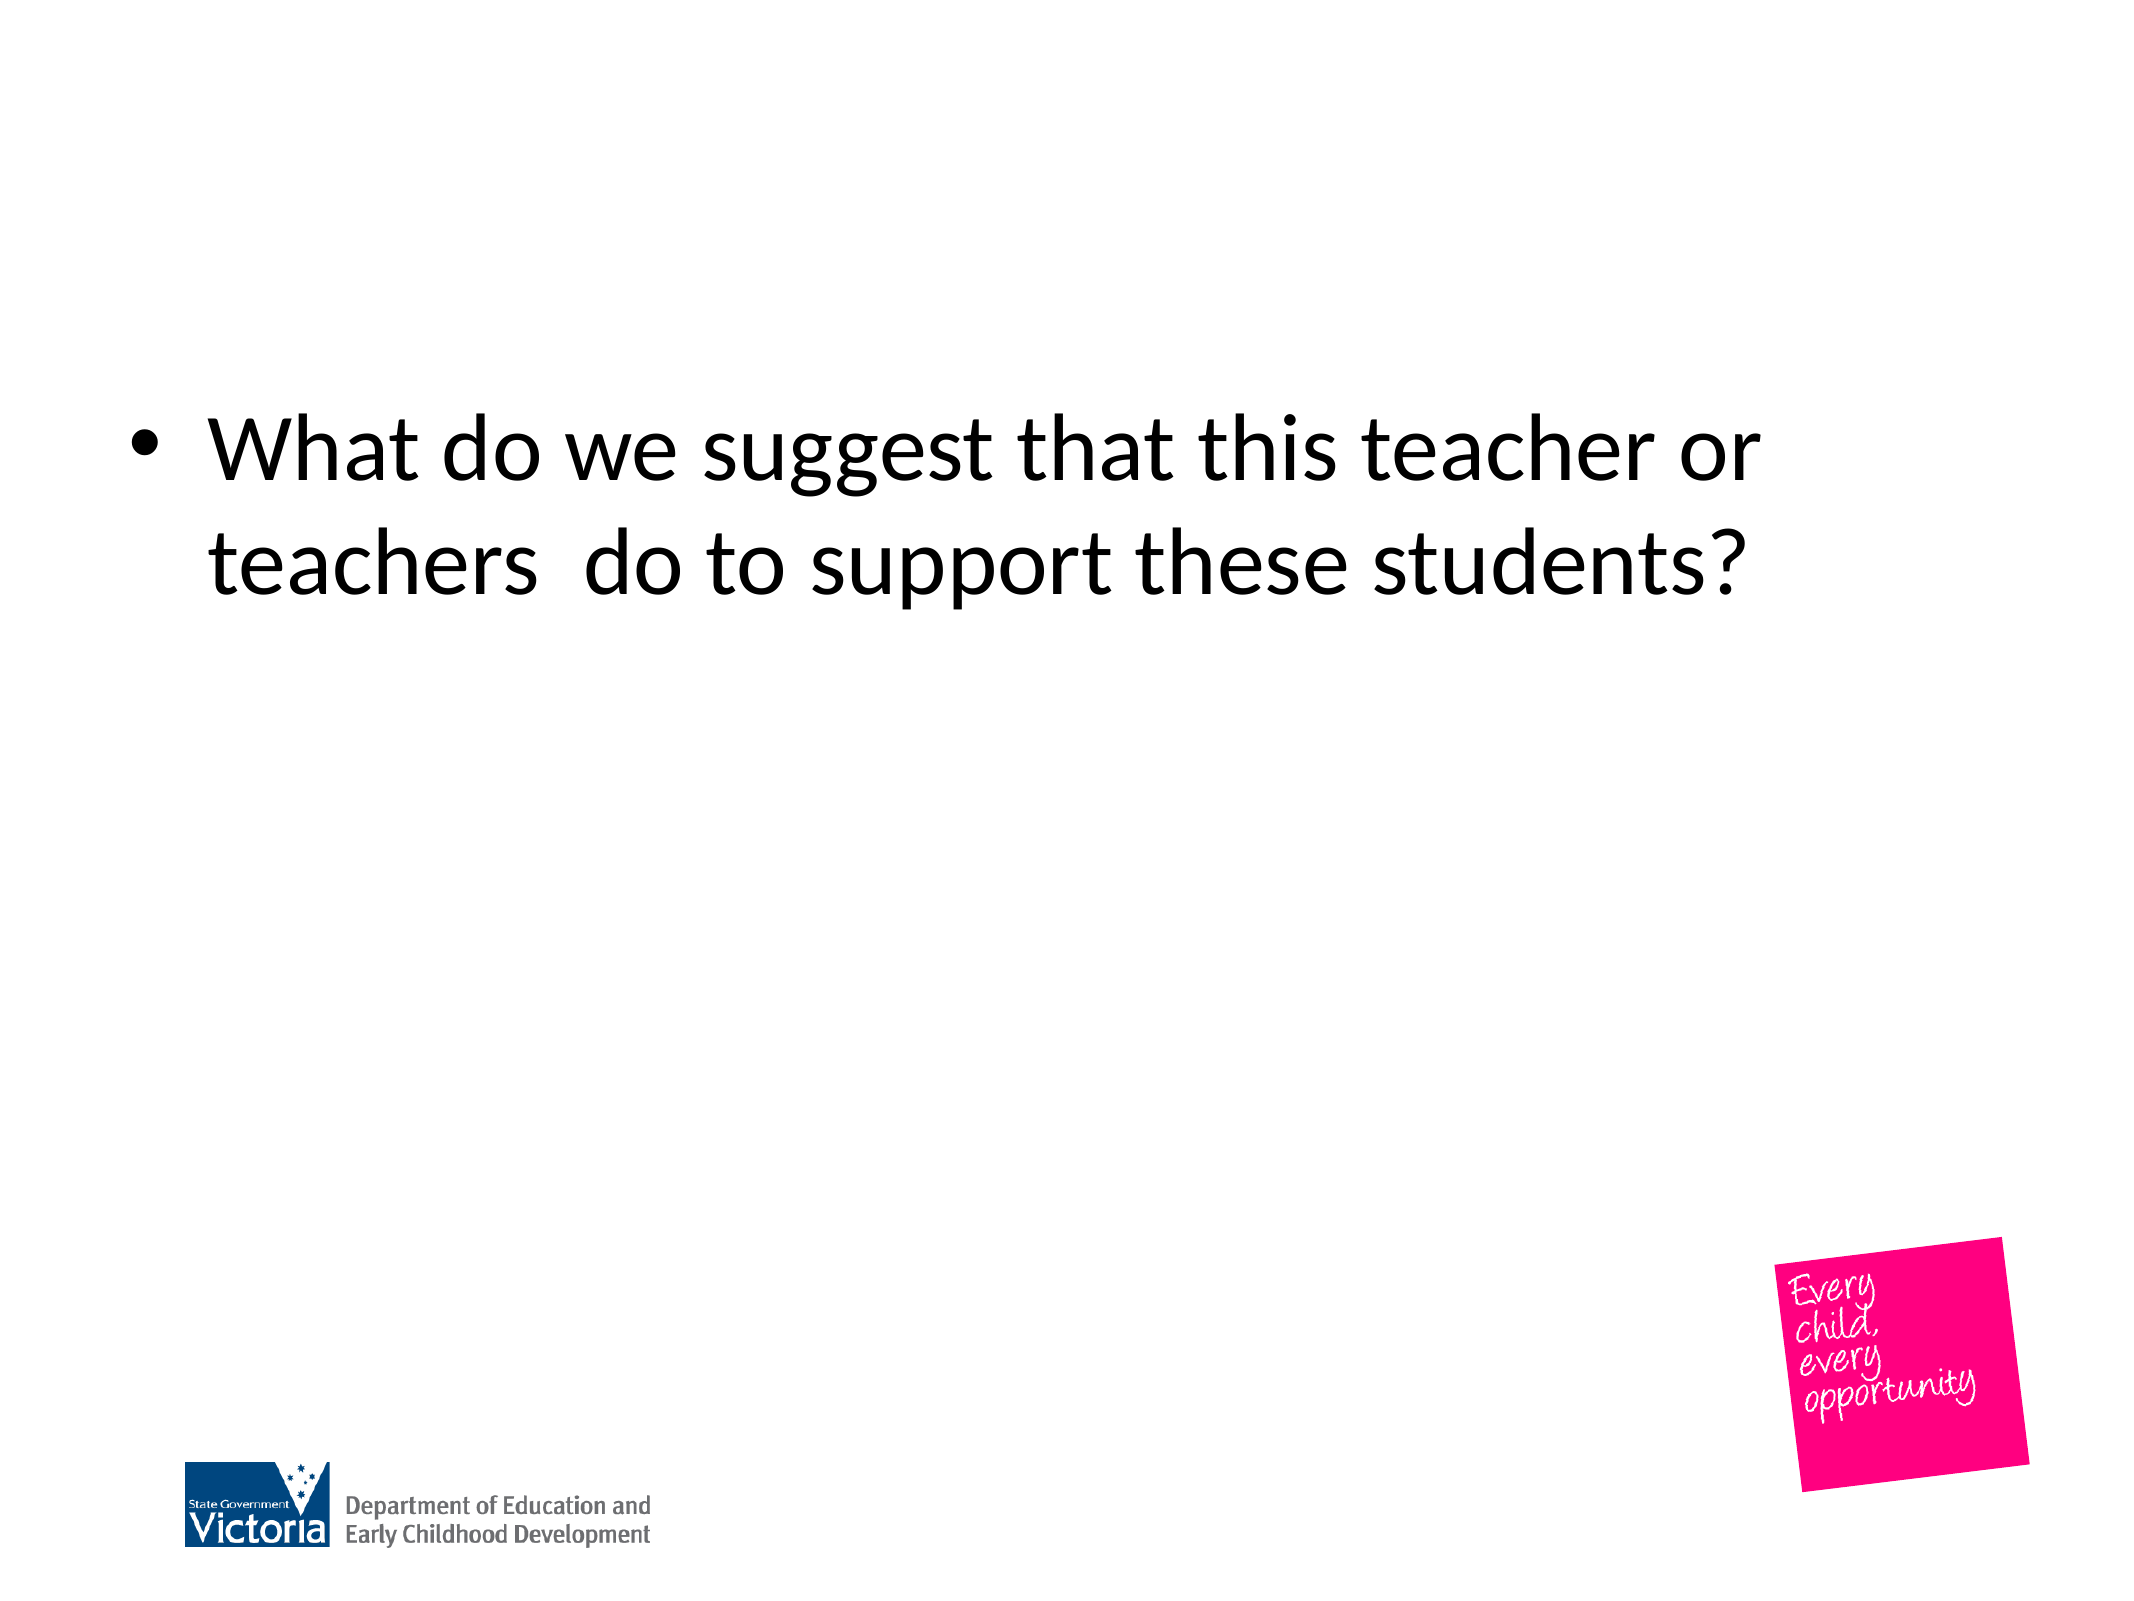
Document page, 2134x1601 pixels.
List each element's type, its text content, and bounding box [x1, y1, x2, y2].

picture [185, 1462, 650, 1548]
list What do we suggest that this teacher or teachers do to support these students? [106, 373, 2027, 1430]
picture [1795, 1430, 2030, 1493]
